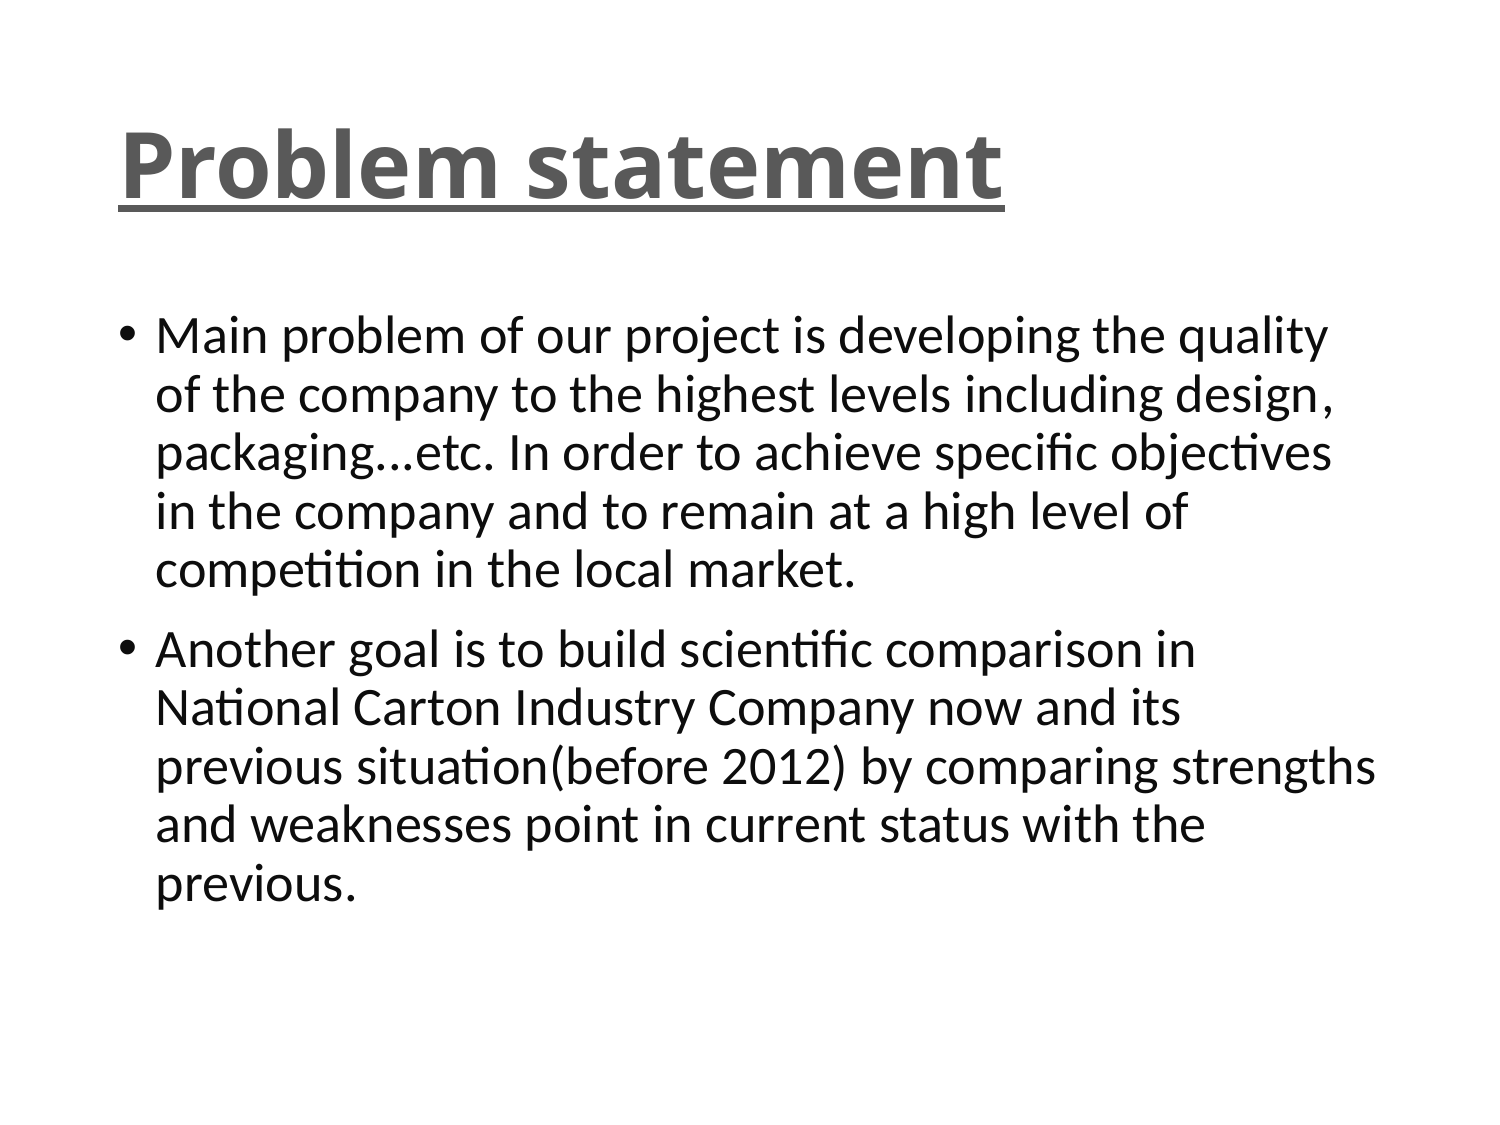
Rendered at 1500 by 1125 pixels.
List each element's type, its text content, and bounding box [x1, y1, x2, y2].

list Main problem of our project is developing the quality of the company to the highest levels including design, packaging...etc. In order to achieve specific objectives in the company and to remain at a high level of competition in the local market. Another goal is to build scientific comparison in National Carton Industry Company now and its previous situation(before 2012) by comparing strengths and weaknesses point in current status with the previous. [103, 299, 1397, 1014]
title Problem statement [103, 59, 1397, 278]
